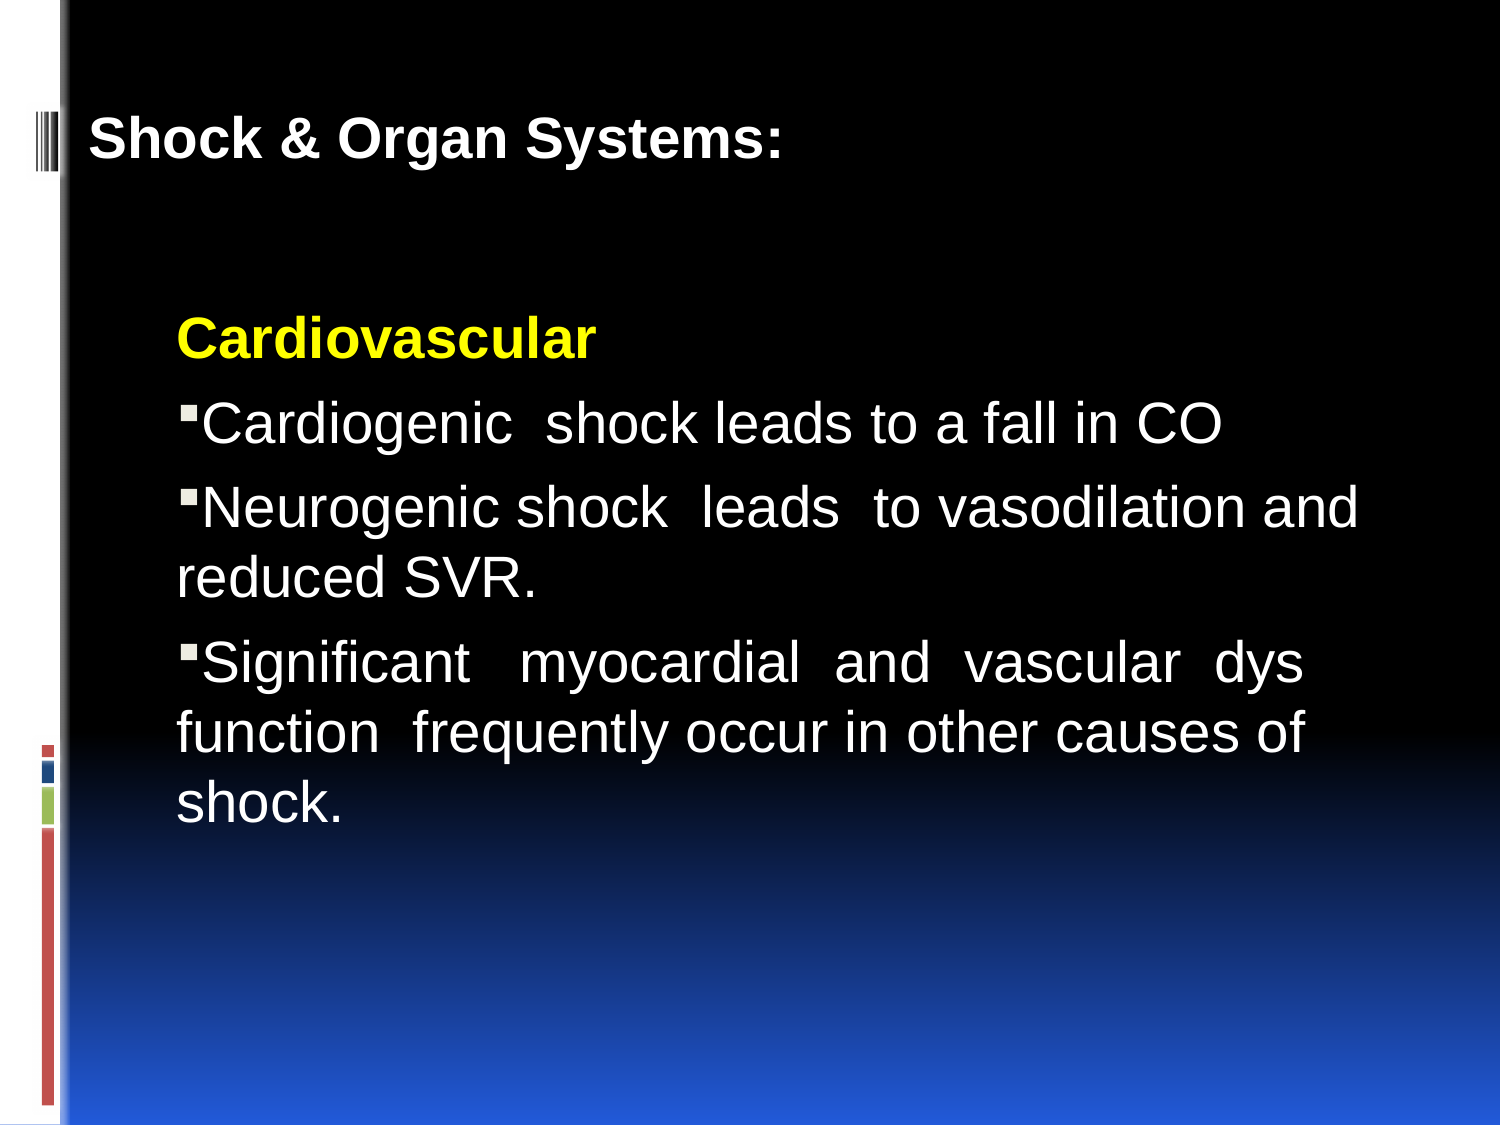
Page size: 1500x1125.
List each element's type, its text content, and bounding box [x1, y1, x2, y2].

list Cardiovascular Cardiogenic shock leads to a fall in CO Neurogenic shock leads to vasodilation and reduced SVR. Significant myocardial and vascular dys­ function frequently occur in other causes of shock. [149, 292, 1426, 1043]
text_box Shock & Organ Systems: [62, 92, 850, 178]
